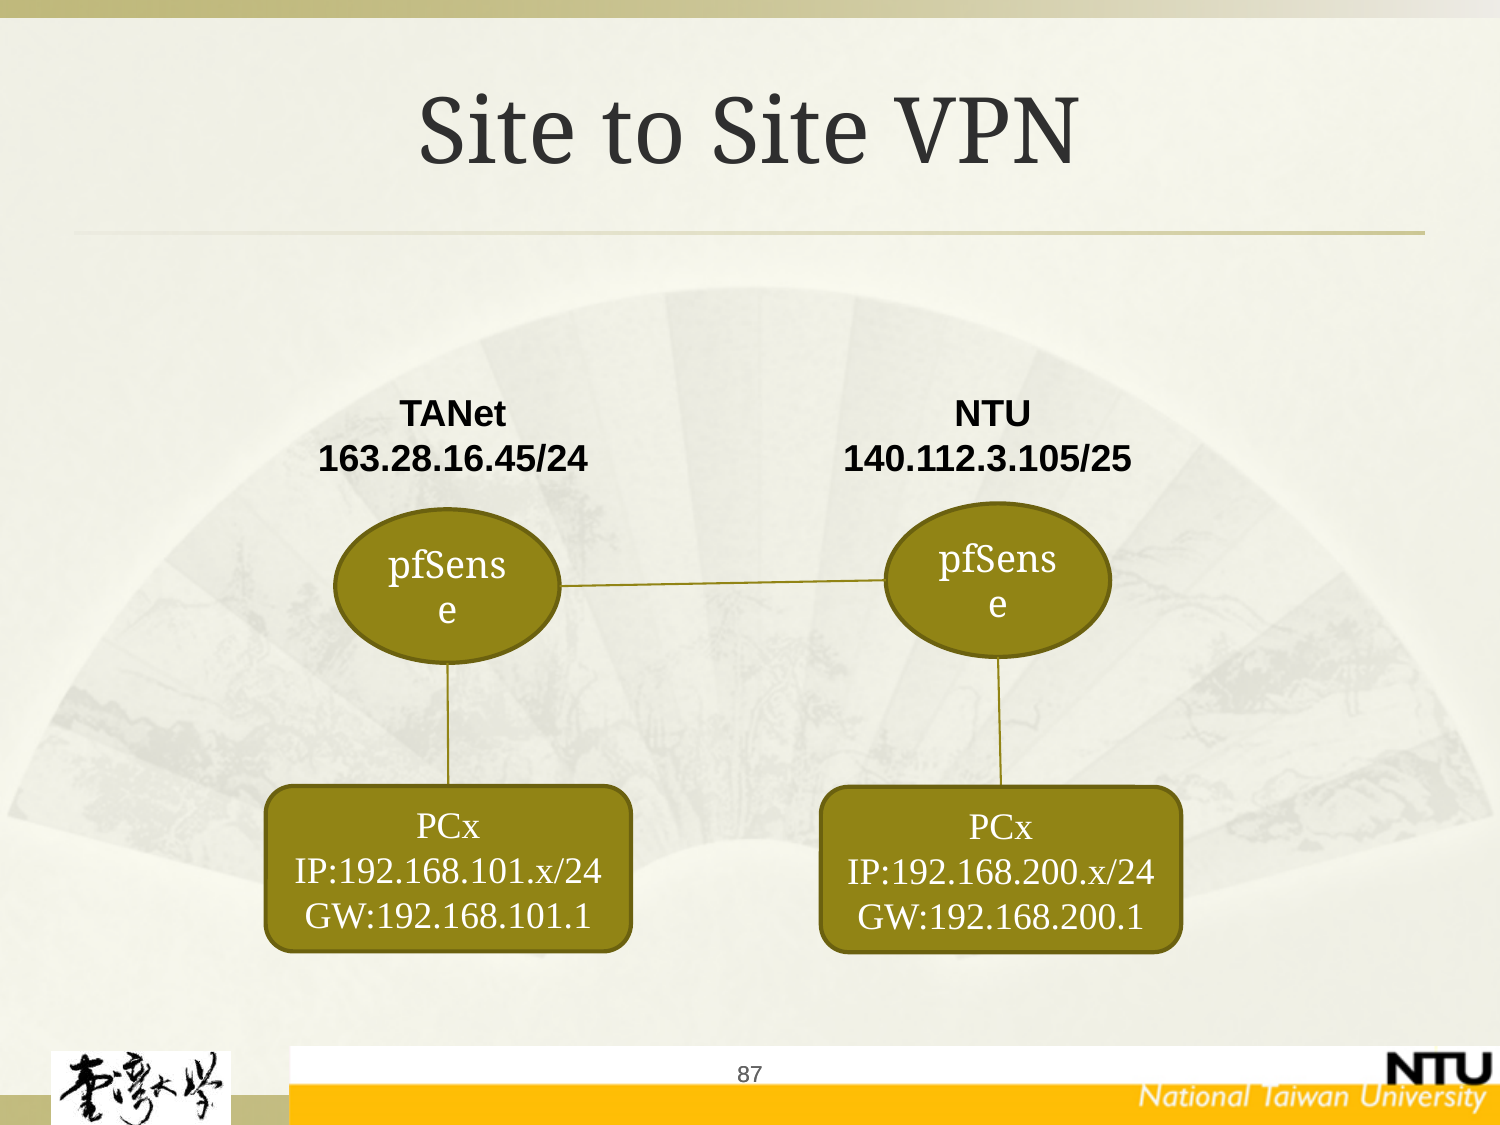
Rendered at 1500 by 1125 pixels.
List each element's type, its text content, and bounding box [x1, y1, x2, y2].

picture [51, 1051, 231, 1125]
text_box pfSense [883, 501, 1113, 659]
text_box 87 [674, 1050, 825, 1097]
text_box TANet 163.28.16.45/24 [302, 381, 603, 487]
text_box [559, 579, 887, 587]
text_box NTU 140.112.3.105/25 [828, 381, 1158, 487]
title Site to Site VPN [75, 45, 1425, 209]
text_box PCx IP:192.168.200.x/24 GW:192.168.200.1 [818, 784, 1184, 955]
text_box pfSense [333, 507, 562, 665]
picture [289, 1046, 1500, 1125]
text_box PCx IP:192.168.101.x/24 GW:192.168.101.1 [263, 783, 634, 954]
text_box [997, 656, 1002, 788]
